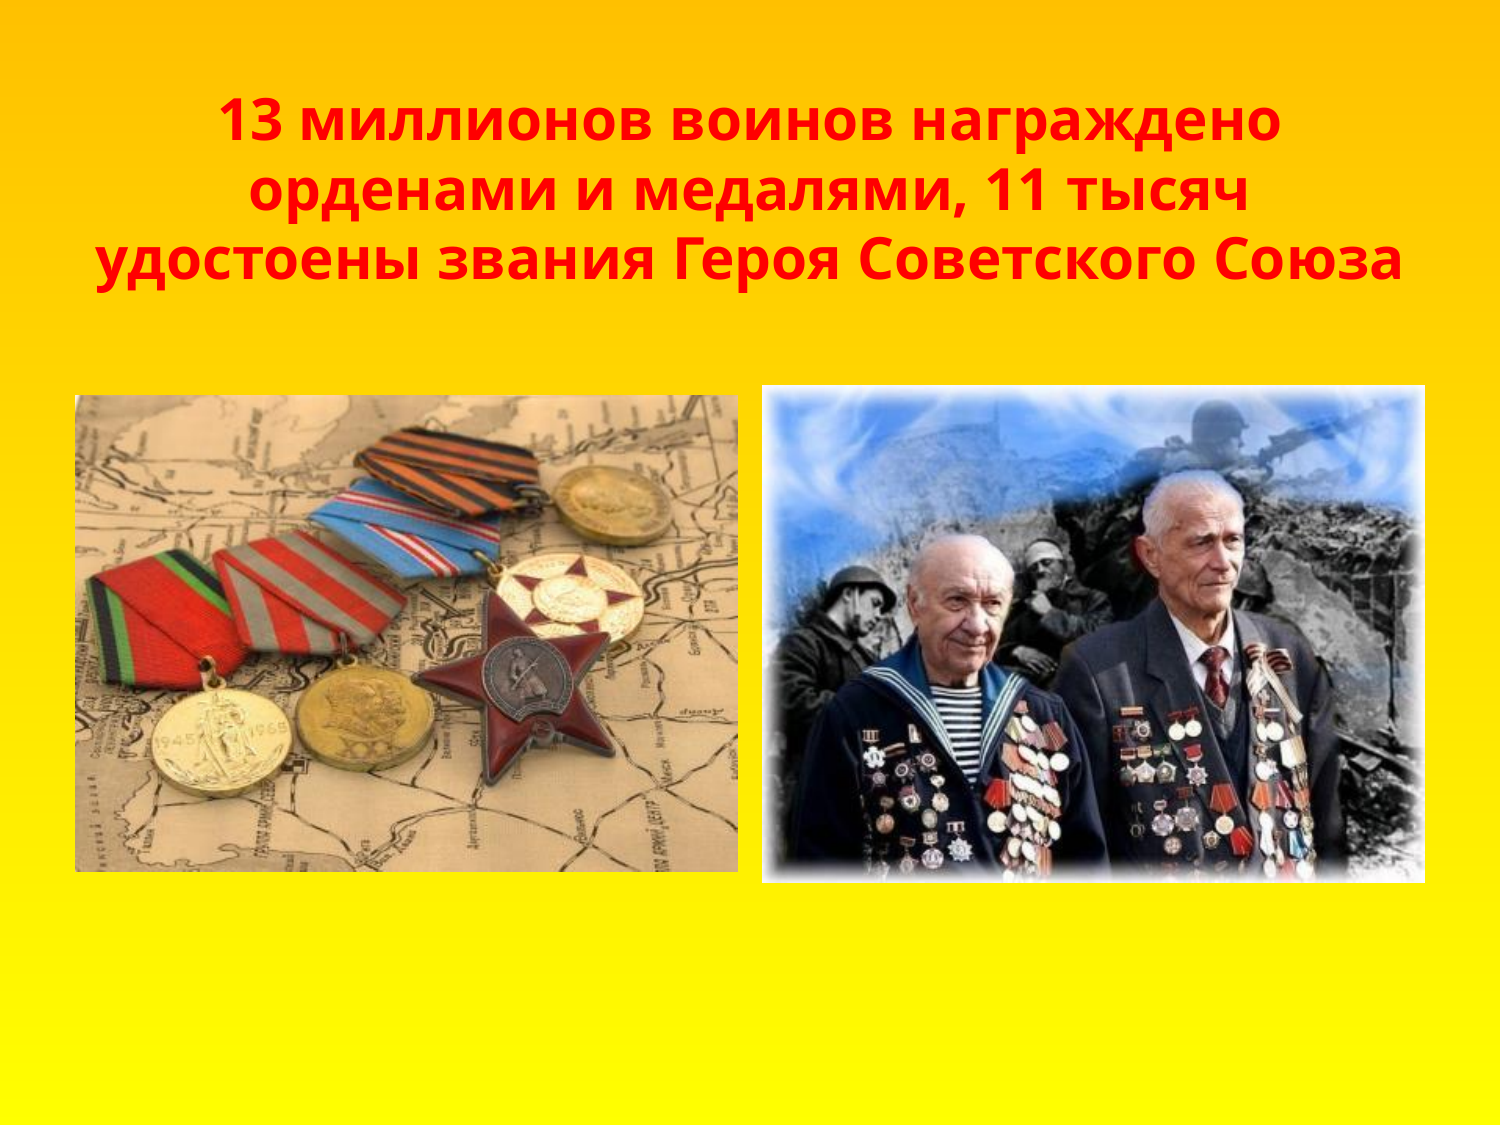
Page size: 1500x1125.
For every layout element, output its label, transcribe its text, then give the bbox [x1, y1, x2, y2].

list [74, 395, 738, 872]
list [762, 384, 1426, 883]
title 13 миллионов воинов награждено орденами и медалями, 11 тысяч удостоены звания Героя Советского Союза [75, 45, 1425, 329]
